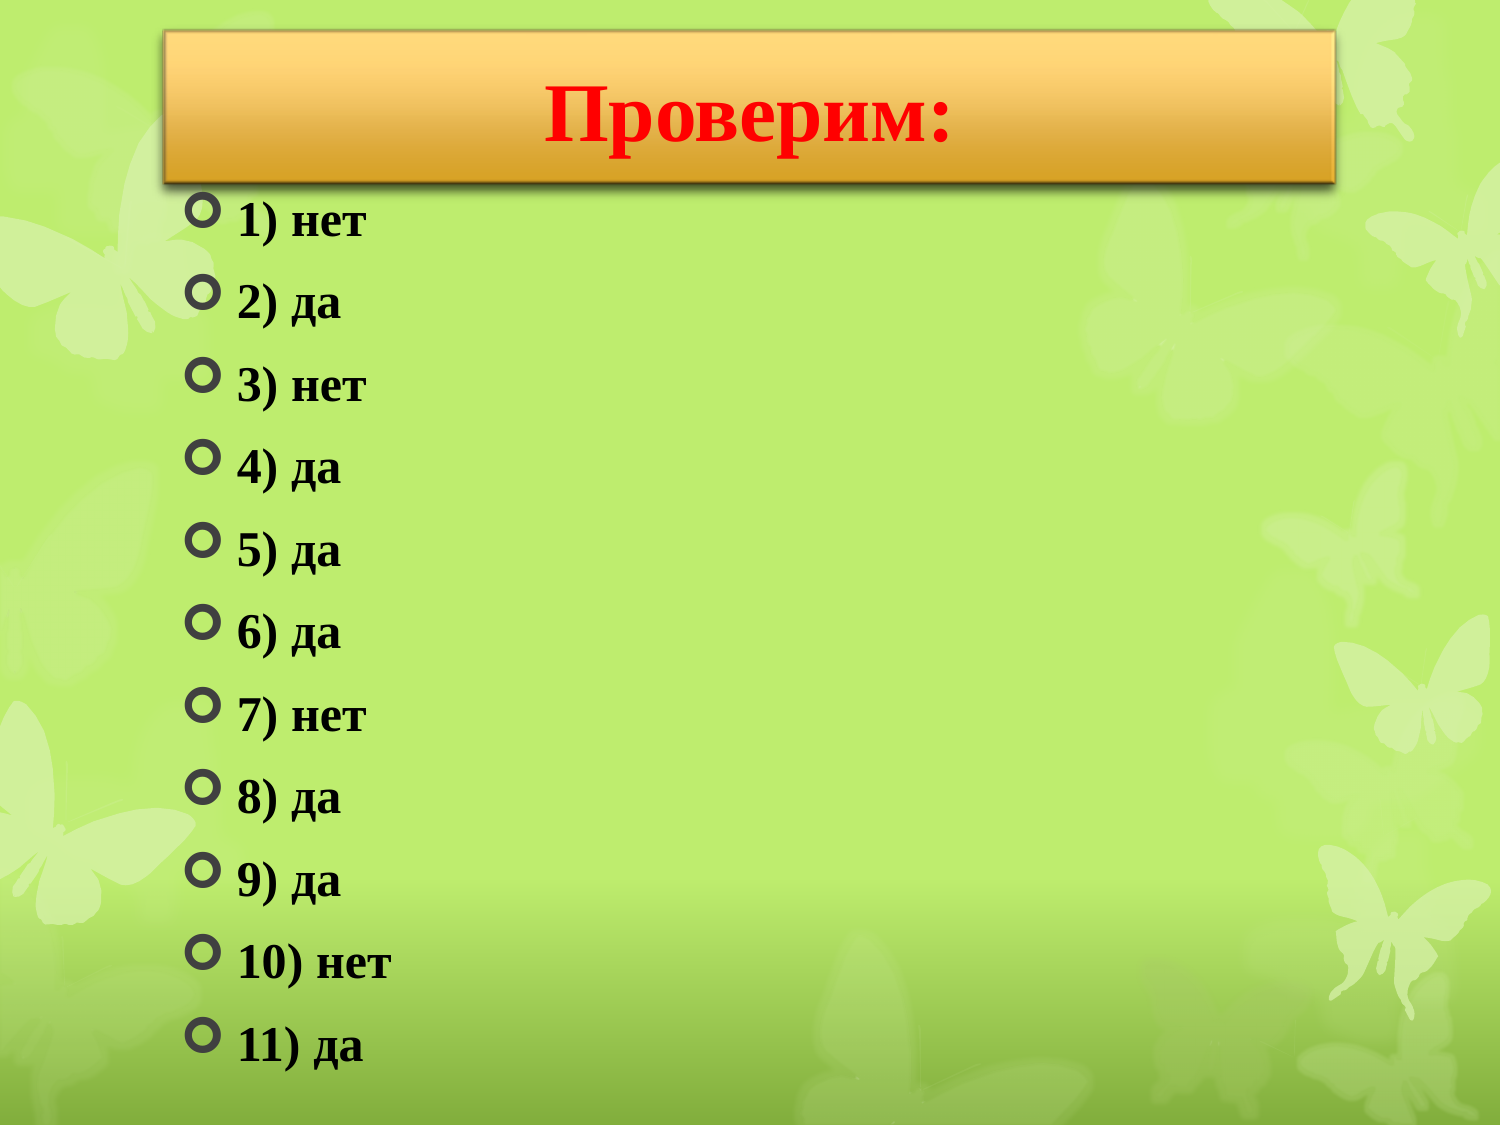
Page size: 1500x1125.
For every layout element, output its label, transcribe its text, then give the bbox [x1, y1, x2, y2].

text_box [147, 19, 1352, 209]
list 1) нет 2) да 3) нет 4) да 5) да 6) да 7) нет 8) да 9) да 10) нет 11) да [165, 296, 1335, 962]
